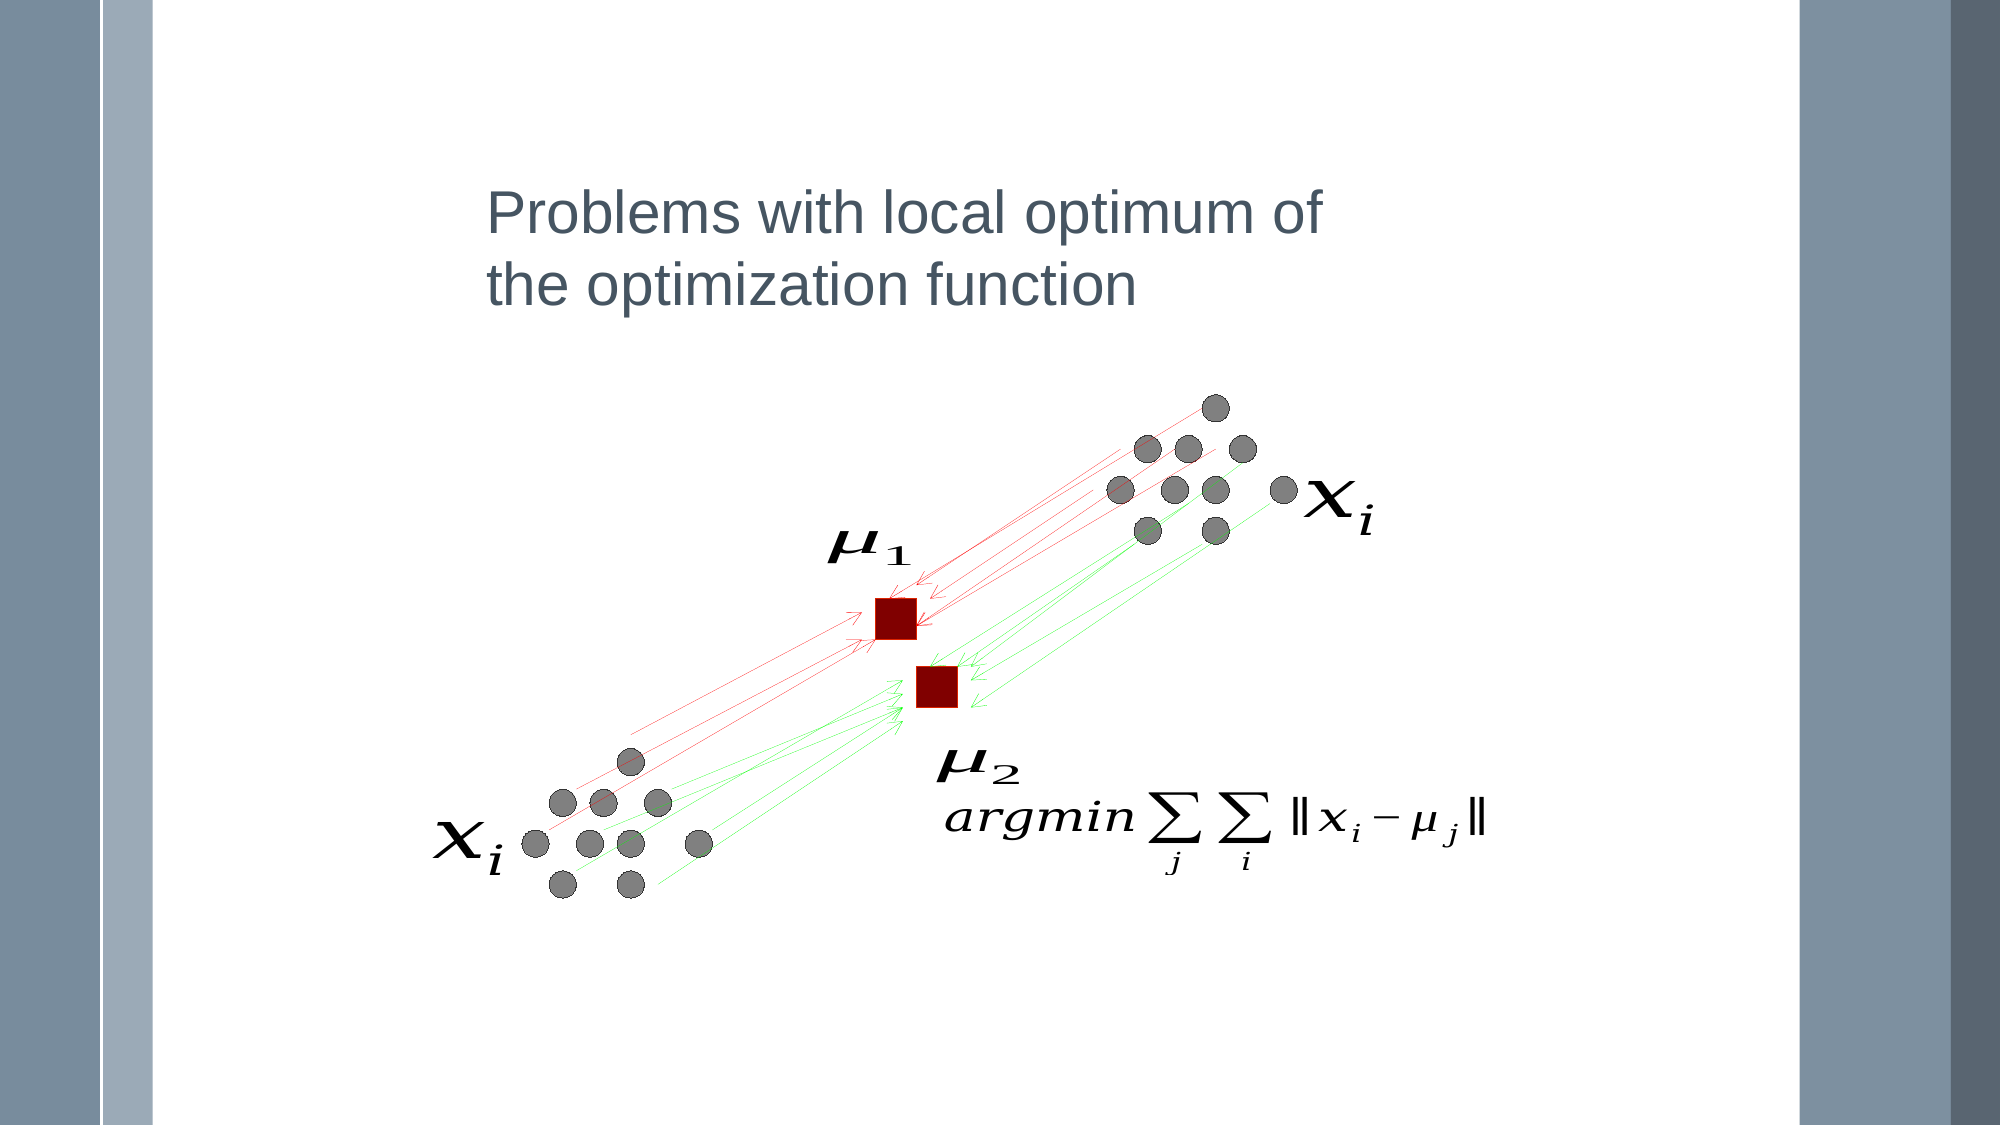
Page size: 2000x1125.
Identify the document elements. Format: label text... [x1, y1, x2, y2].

text_box [957, 652, 977, 667]
text_box [549, 870, 577, 899]
text_box [630, 612, 863, 735]
text_box [916, 448, 1216, 626]
text_box [916, 666, 958, 708]
text_box [875, 598, 917, 640]
text_box [1175, 435, 1203, 463]
text_box [589, 789, 612, 805]
text_box [648, 803, 672, 817]
text_box Problems with local optimum of the optimization function [476, 170, 1397, 321]
text_box [970, 503, 1271, 708]
text_box [970, 462, 1243, 667]
text_box [1134, 517, 1158, 536]
text_box [671, 692, 903, 790]
text_box [618, 755, 645, 776]
text_box [1202, 478, 1230, 504]
text_box [1202, 476, 1222, 492]
text_box [712, 707, 903, 831]
text_box [549, 639, 876, 831]
text_box [1202, 517, 1230, 543]
text_box [930, 508, 1180, 667]
text_box [590, 793, 618, 817]
text_box [1136, 523, 1160, 541]
text_box [1161, 476, 1189, 504]
text_box [617, 834, 645, 858]
text_box [825, 680, 903, 725]
text_box [521, 830, 550, 858]
text_box [1202, 394, 1230, 422]
text_box [1139, 525, 1162, 545]
text_box [1213, 532, 1230, 545]
text_box [617, 870, 645, 899]
text_box [1108, 480, 1135, 504]
text_box [1134, 438, 1162, 463]
text_box [1106, 476, 1129, 494]
text_box [657, 721, 903, 885]
text_box [576, 830, 604, 858]
text_box [644, 789, 672, 811]
text_box [916, 561, 953, 586]
text_box [889, 408, 1203, 599]
text_box [685, 830, 713, 858]
text_box [549, 789, 577, 817]
text_box [1134, 435, 1154, 448]
text_box [1270, 476, 1298, 504]
text_box [617, 830, 640, 846]
text_box [970, 544, 1203, 681]
text_box [617, 748, 642, 767]
text_box [1229, 435, 1257, 463]
